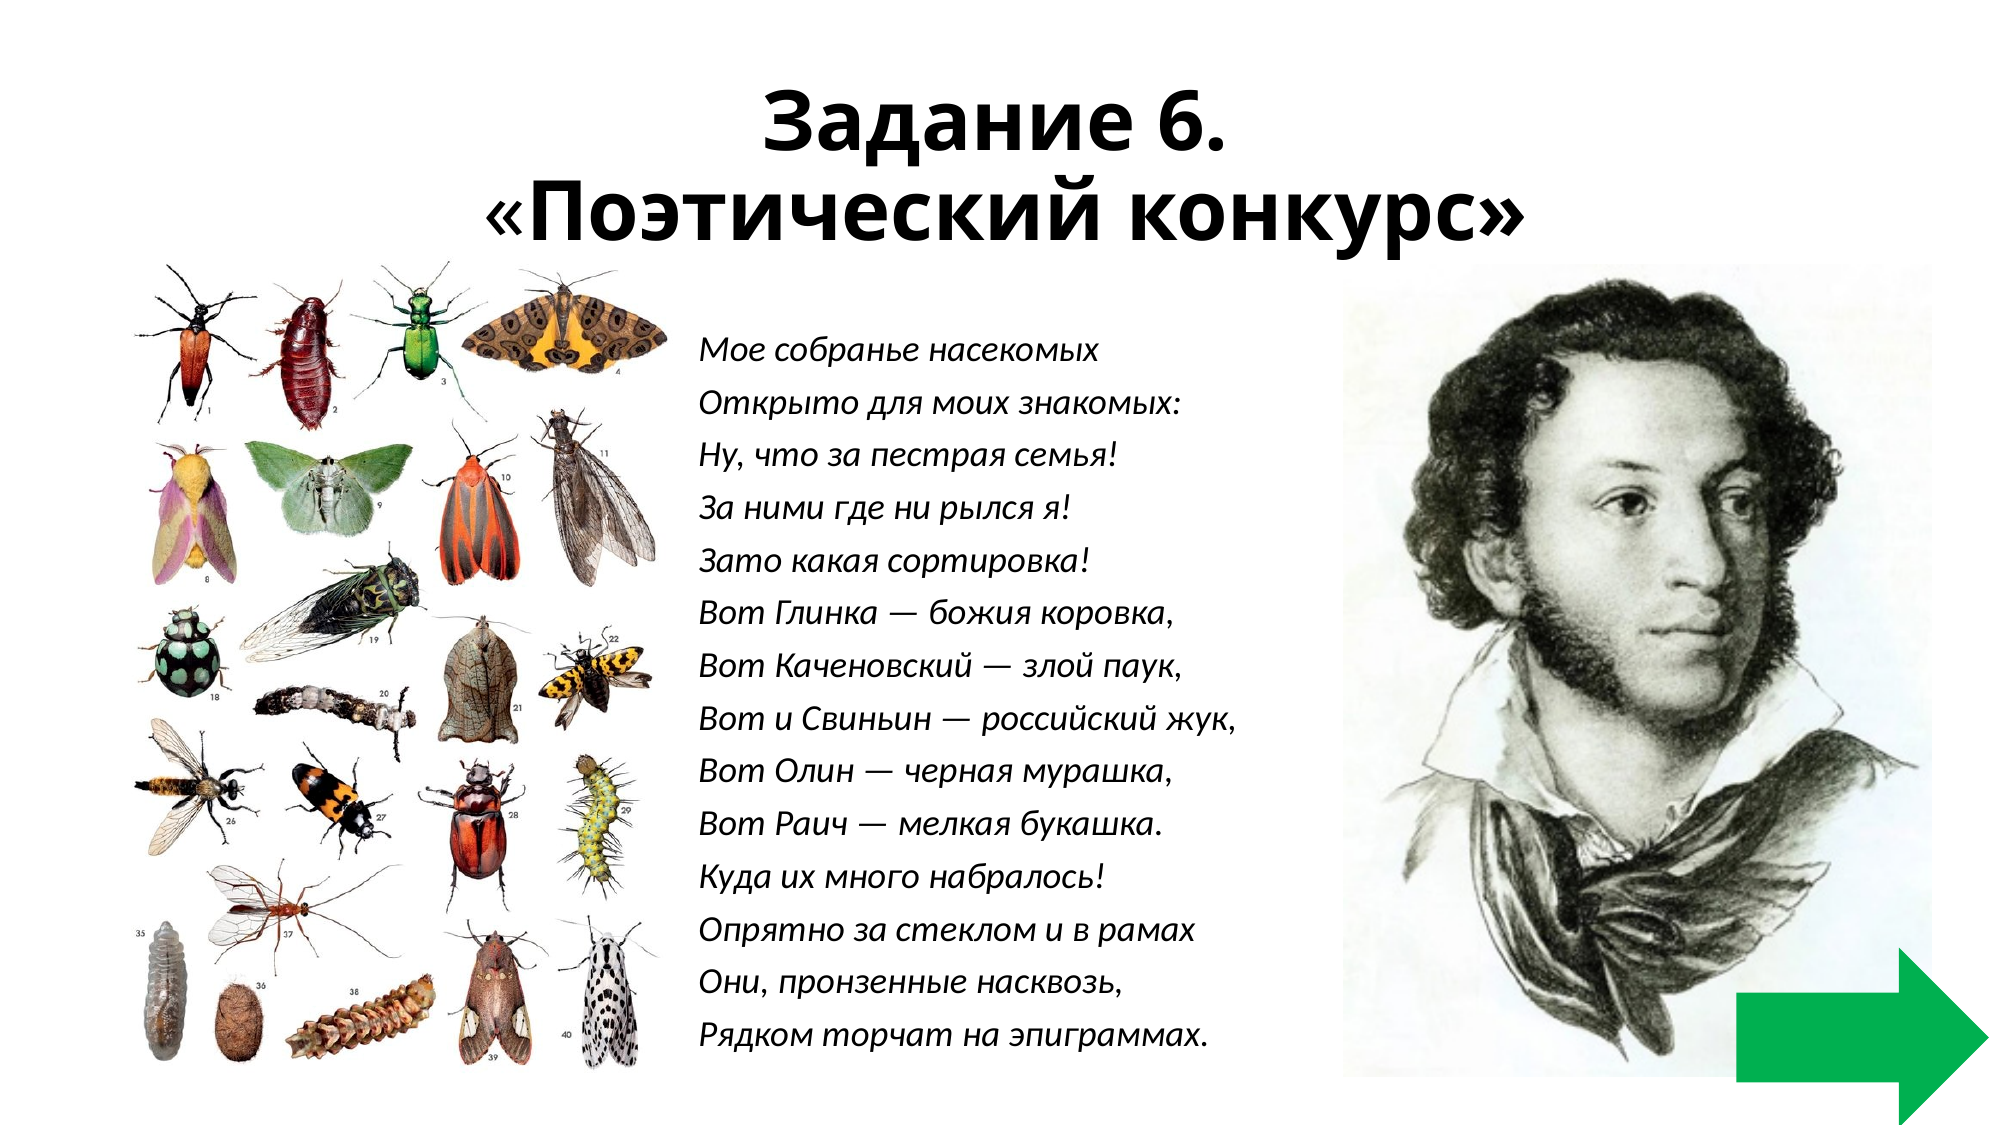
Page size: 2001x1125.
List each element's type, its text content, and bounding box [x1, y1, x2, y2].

list Мое собранье насекомых Открыто для моих знакомых: Ну, что за пестрая семья! За ними где ни рылся я! Зато какая сортировка! Вот Глинка — божия коровка, Вот Каченовский — злой паук, Вот и Свиньин — российский жук, Вот Олин — черная мурашка, Вот Раич — мелкая букашка. Куда их много набралось! Опрятно за стеклом и в рамах Они, пронзенные насквозь, Рядком торчат на эпиграммах. [684, 322, 1330, 1077]
text_box [1736, 980, 1989, 1125]
title Задание 6. «Поэтический конкурс» [150, 59, 1863, 278]
picture [131, 249, 684, 1093]
picture [1343, 264, 1932, 1077]
